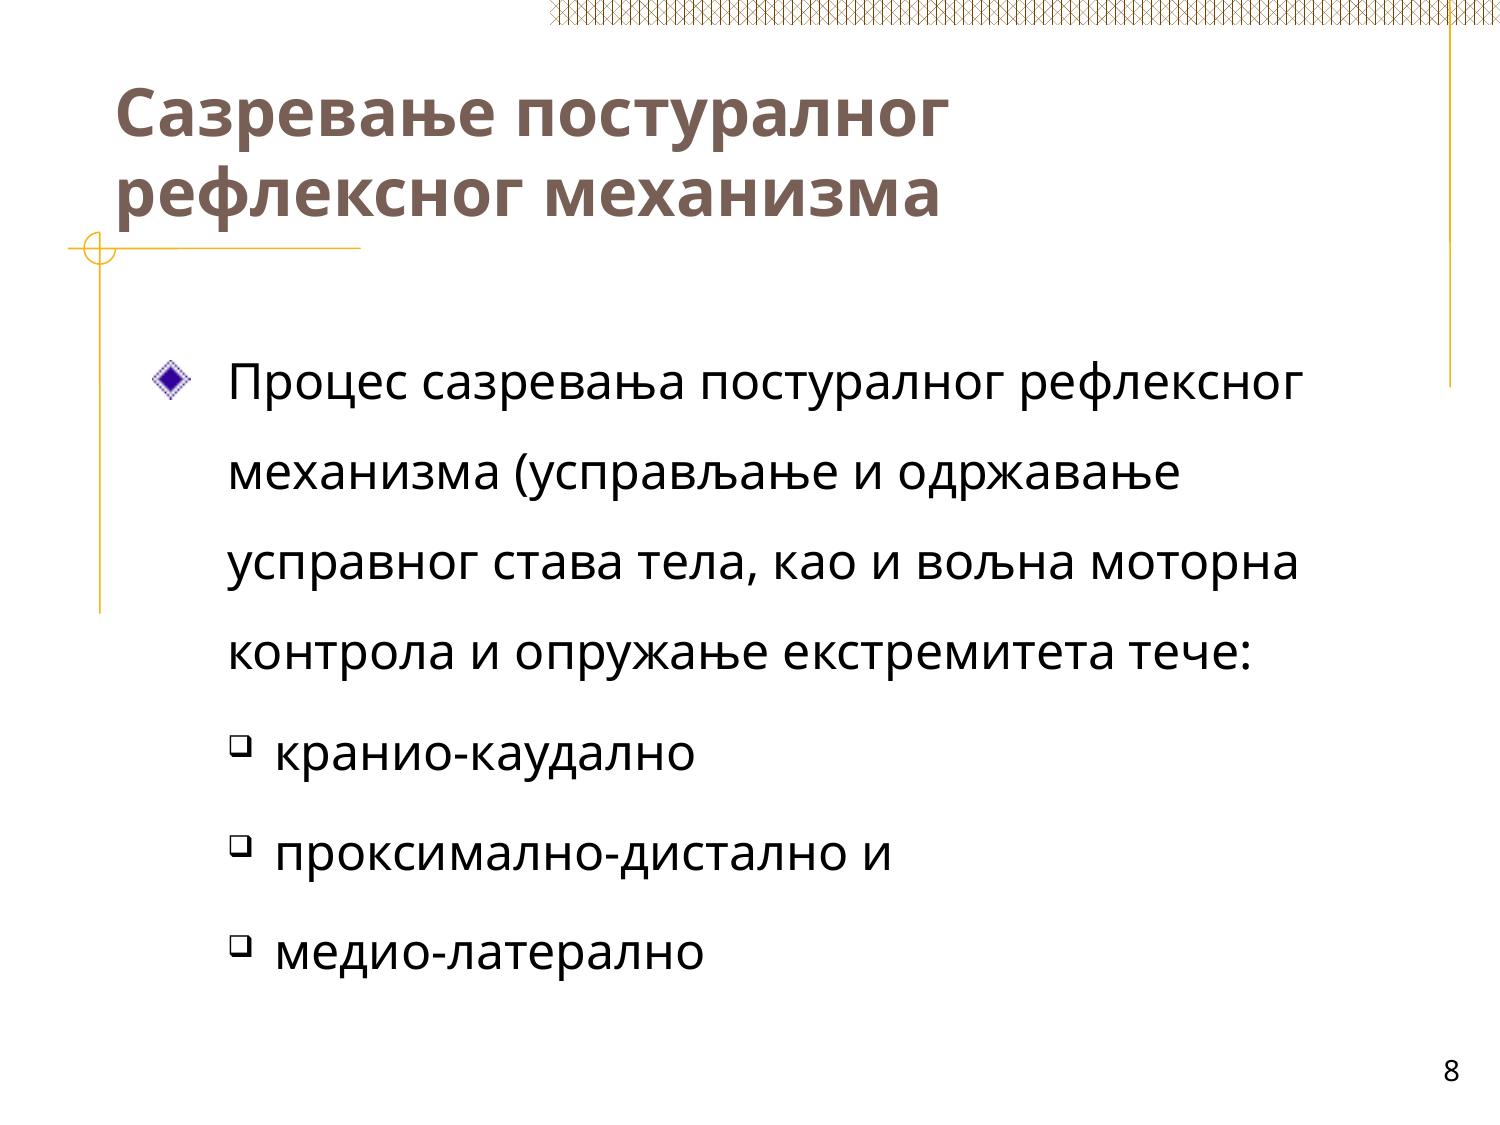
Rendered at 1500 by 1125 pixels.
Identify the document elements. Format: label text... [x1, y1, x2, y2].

list Процес сазревања постуралног рефлексног механизма (усправљање и одржавање усправног става тела, као и вољна моторна контрола и опружање екстремитета тече: кранио-каудално проксимално-дистално и медио-латерално [137, 312, 1413, 988]
slide_number 8 [1162, 1025, 1475, 1100]
title Сазревање постуралног рефлексног механизма [99, 49, 1376, 238]
picture [152, 360, 191, 400]
